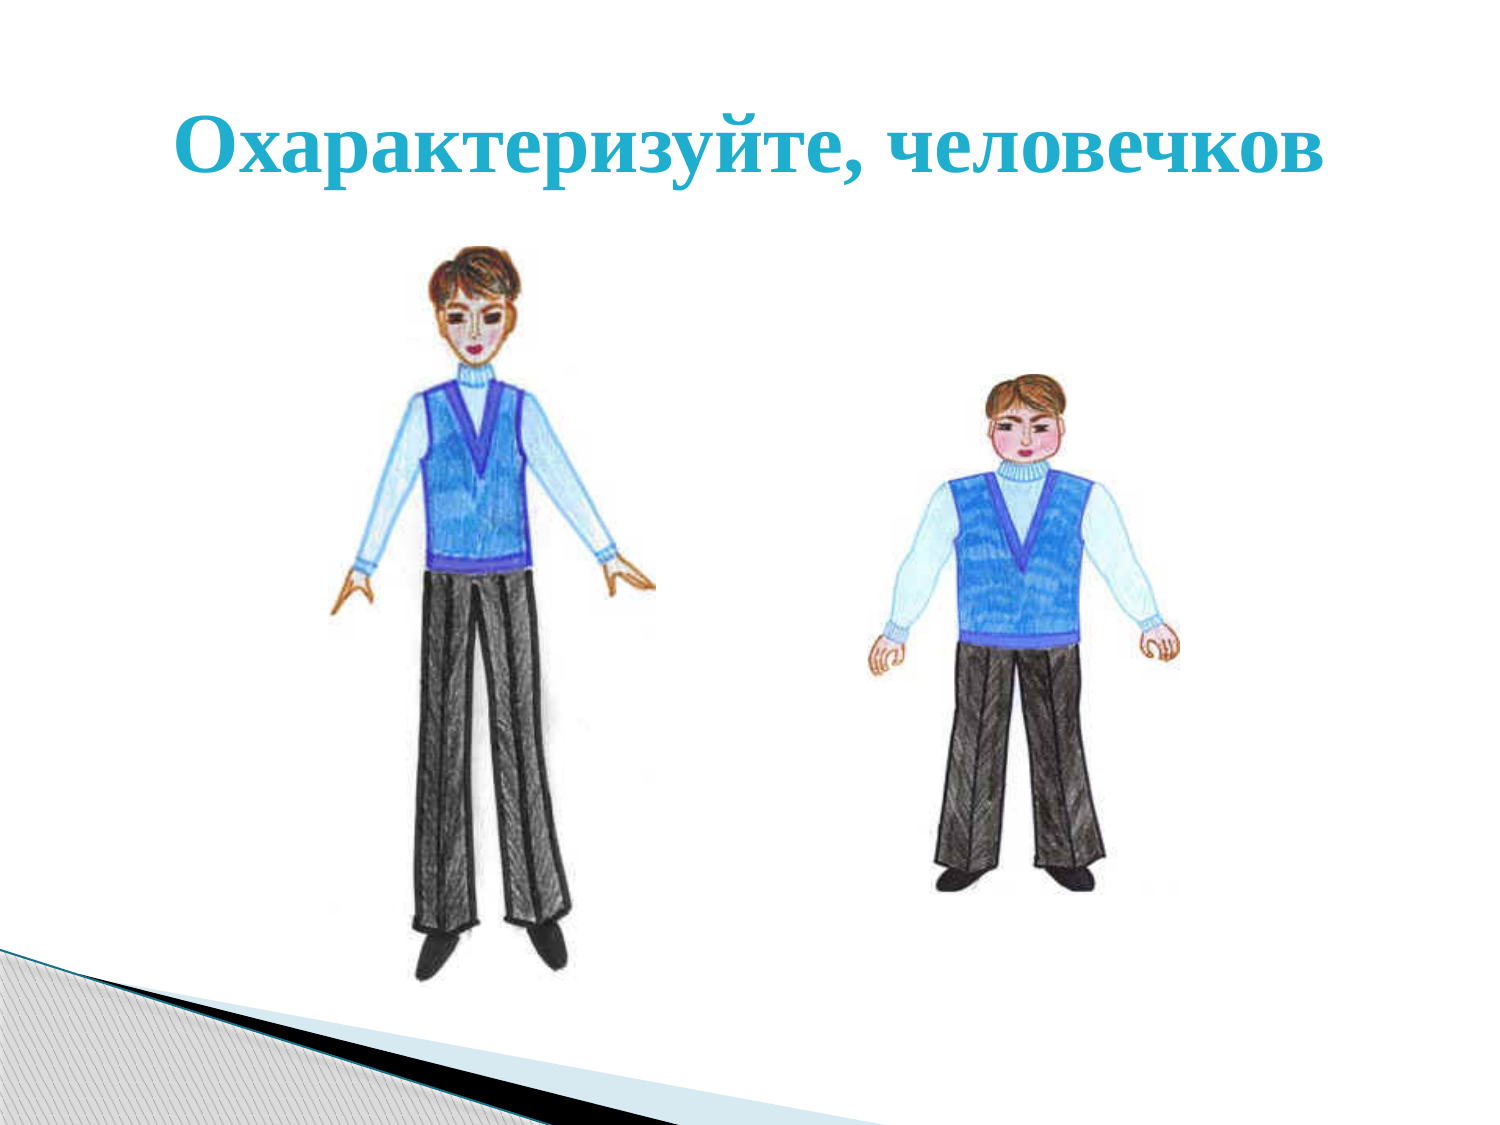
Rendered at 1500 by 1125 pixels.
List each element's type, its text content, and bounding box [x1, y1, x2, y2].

title Охарактеризуйте, человечков [75, 45, 1425, 233]
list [327, 245, 657, 989]
picture [866, 374, 1181, 896]
